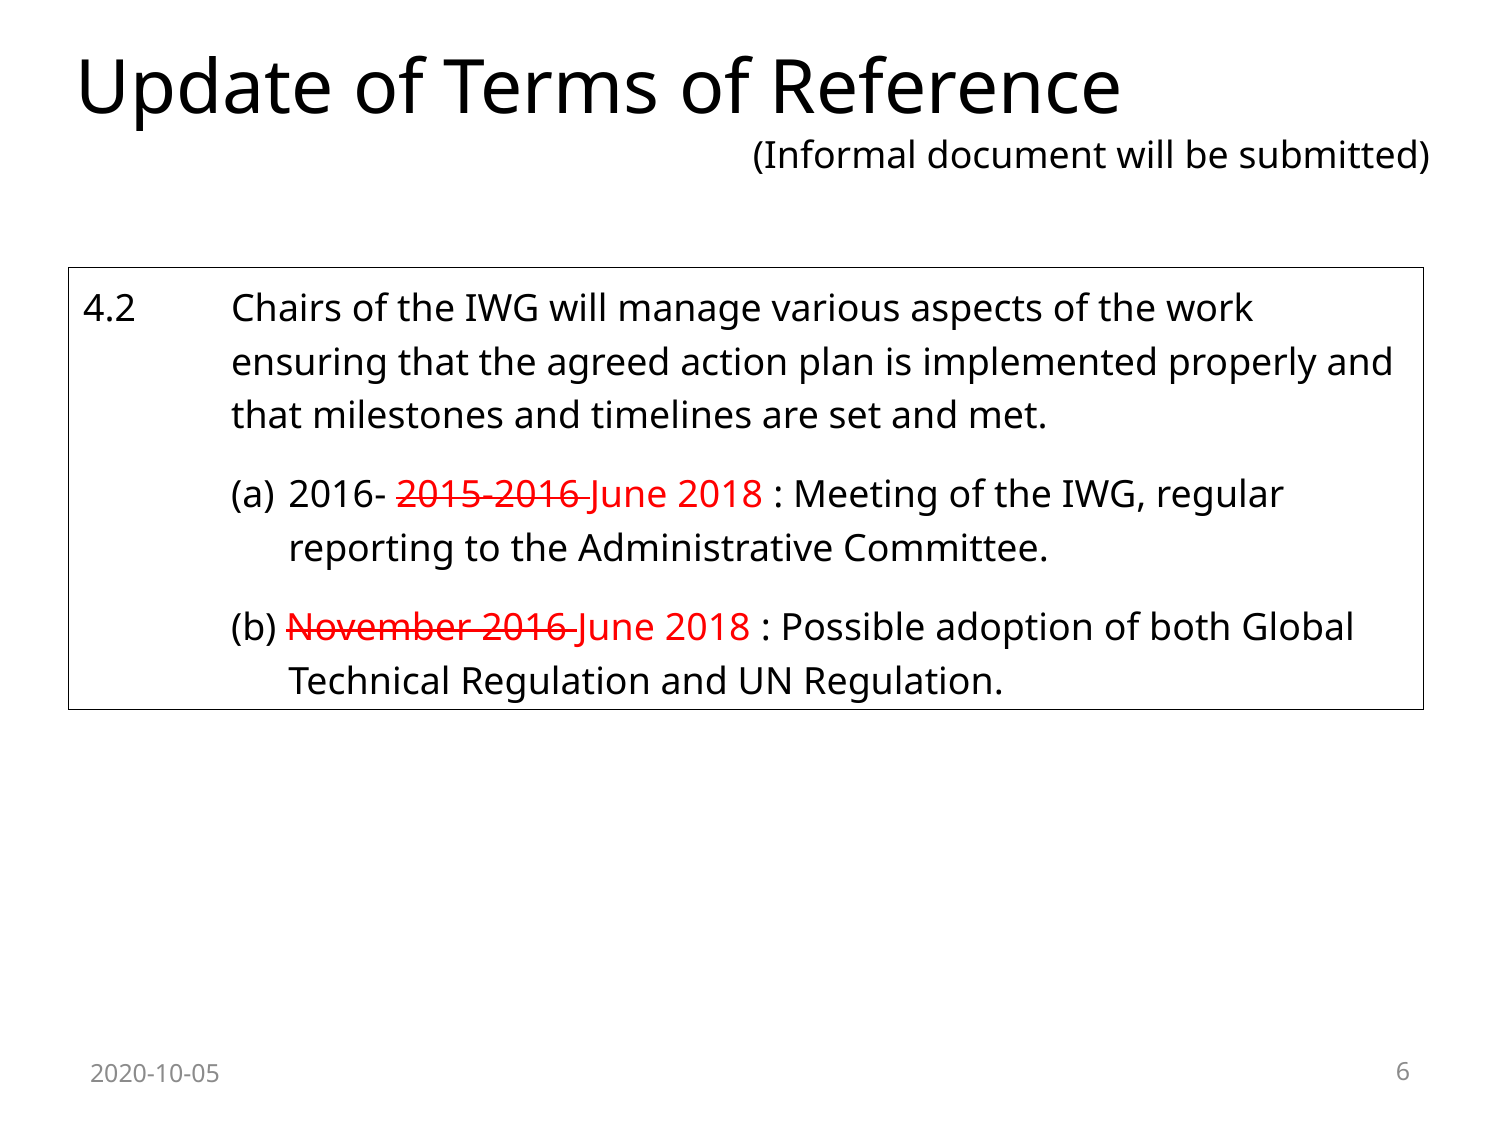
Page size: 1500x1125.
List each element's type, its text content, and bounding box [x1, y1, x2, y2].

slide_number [75, 1042, 425, 1103]
text_box Update of Terms of Reference [60, 30, 1139, 136]
slide_number 6 [1074, 1042, 1425, 1103]
text_box 4.2 Chairs of the IWG will manage various aspects of the work ensuring that the agreed action plan is implemented properly and that milestones and timelines are set and met. 2016- 2015-2016 June 2018 : Meeting of the IWG, regular reporting to the Administrative Committee. (b) November 2016 June 2018 : Possible adoption of both Global Technical Regulation and UN Regulation. [68, 267, 1424, 710]
text_box (Informal document will be submitted) [738, 123, 1500, 184]
